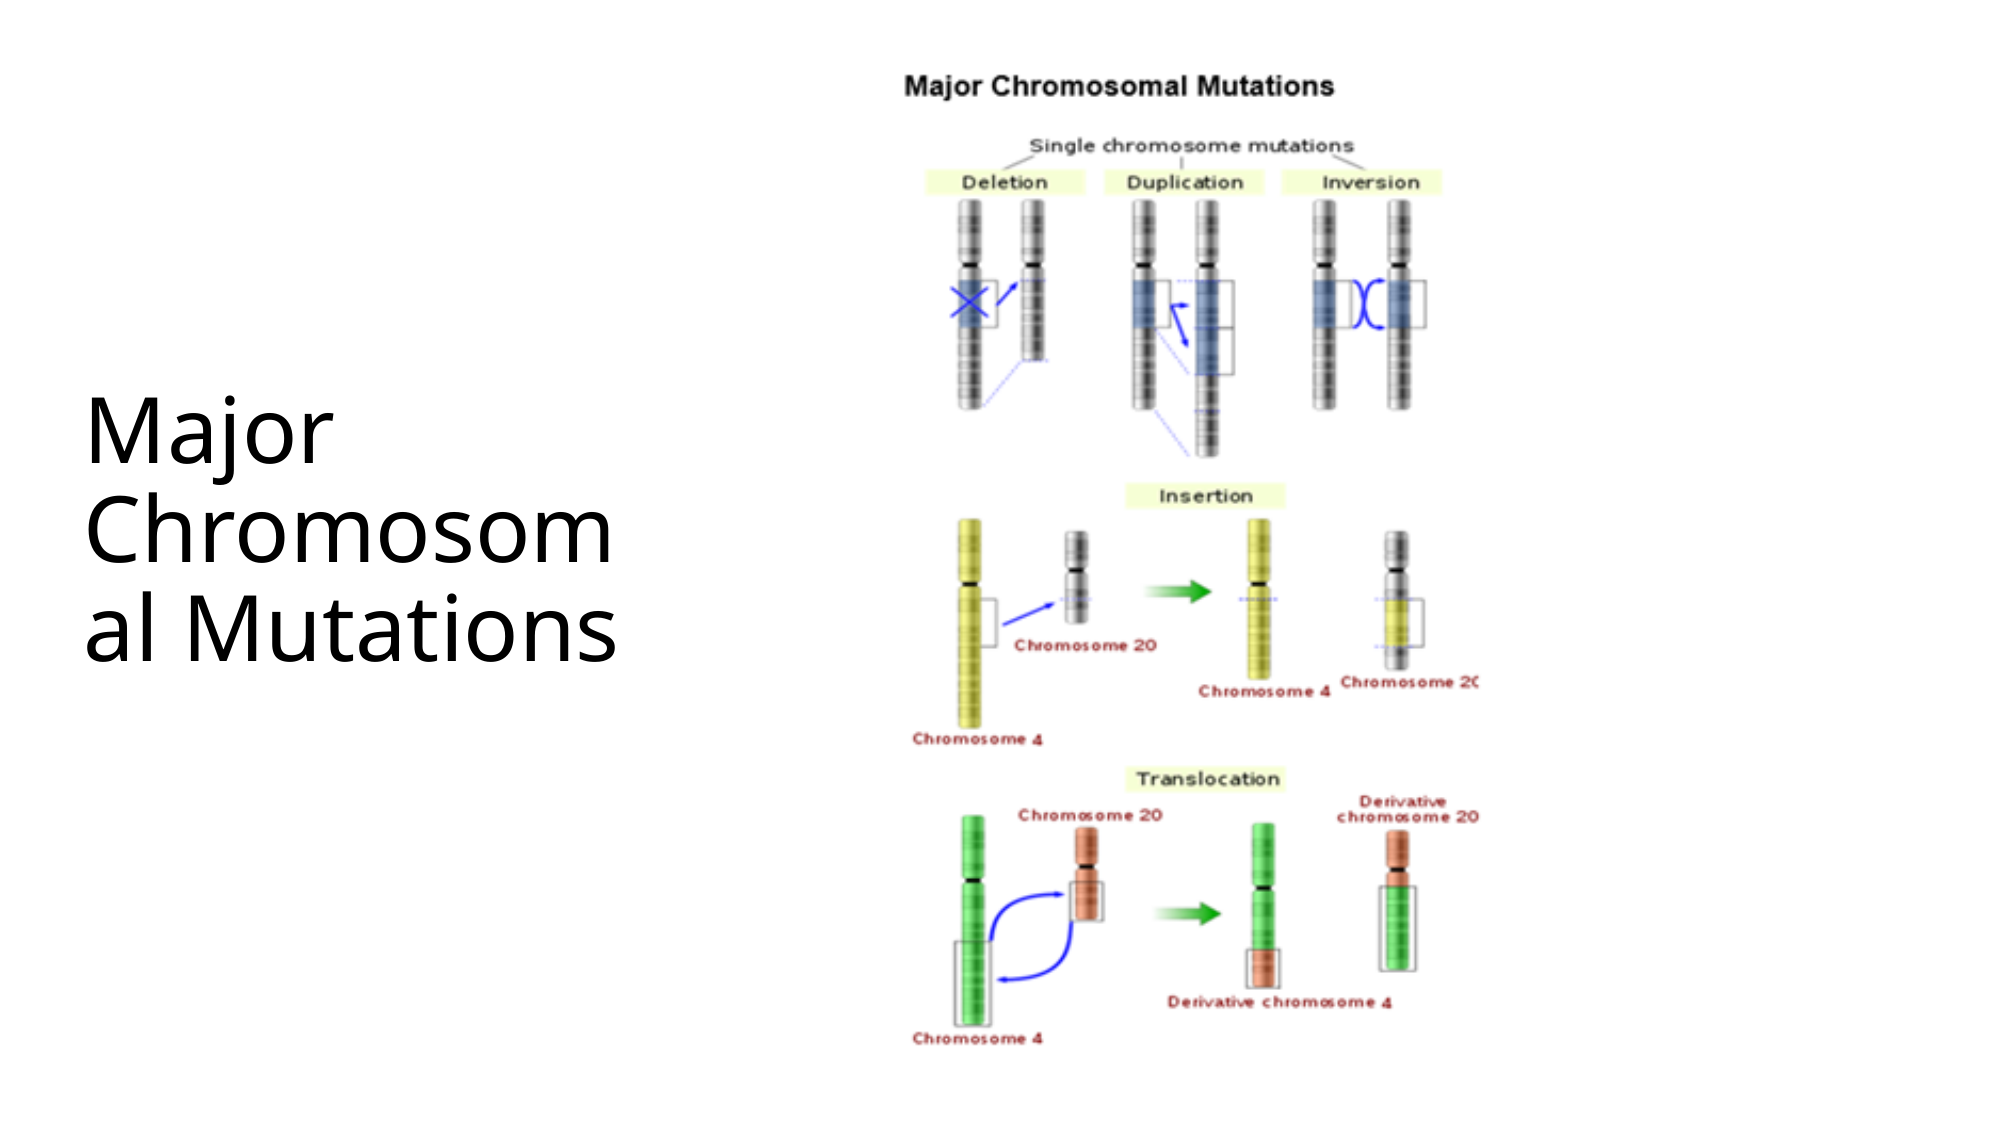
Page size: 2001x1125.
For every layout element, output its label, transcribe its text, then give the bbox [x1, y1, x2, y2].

title Major Chromosomal Mutations [68, 192, 641, 873]
picture [882, 65, 1496, 1088]
